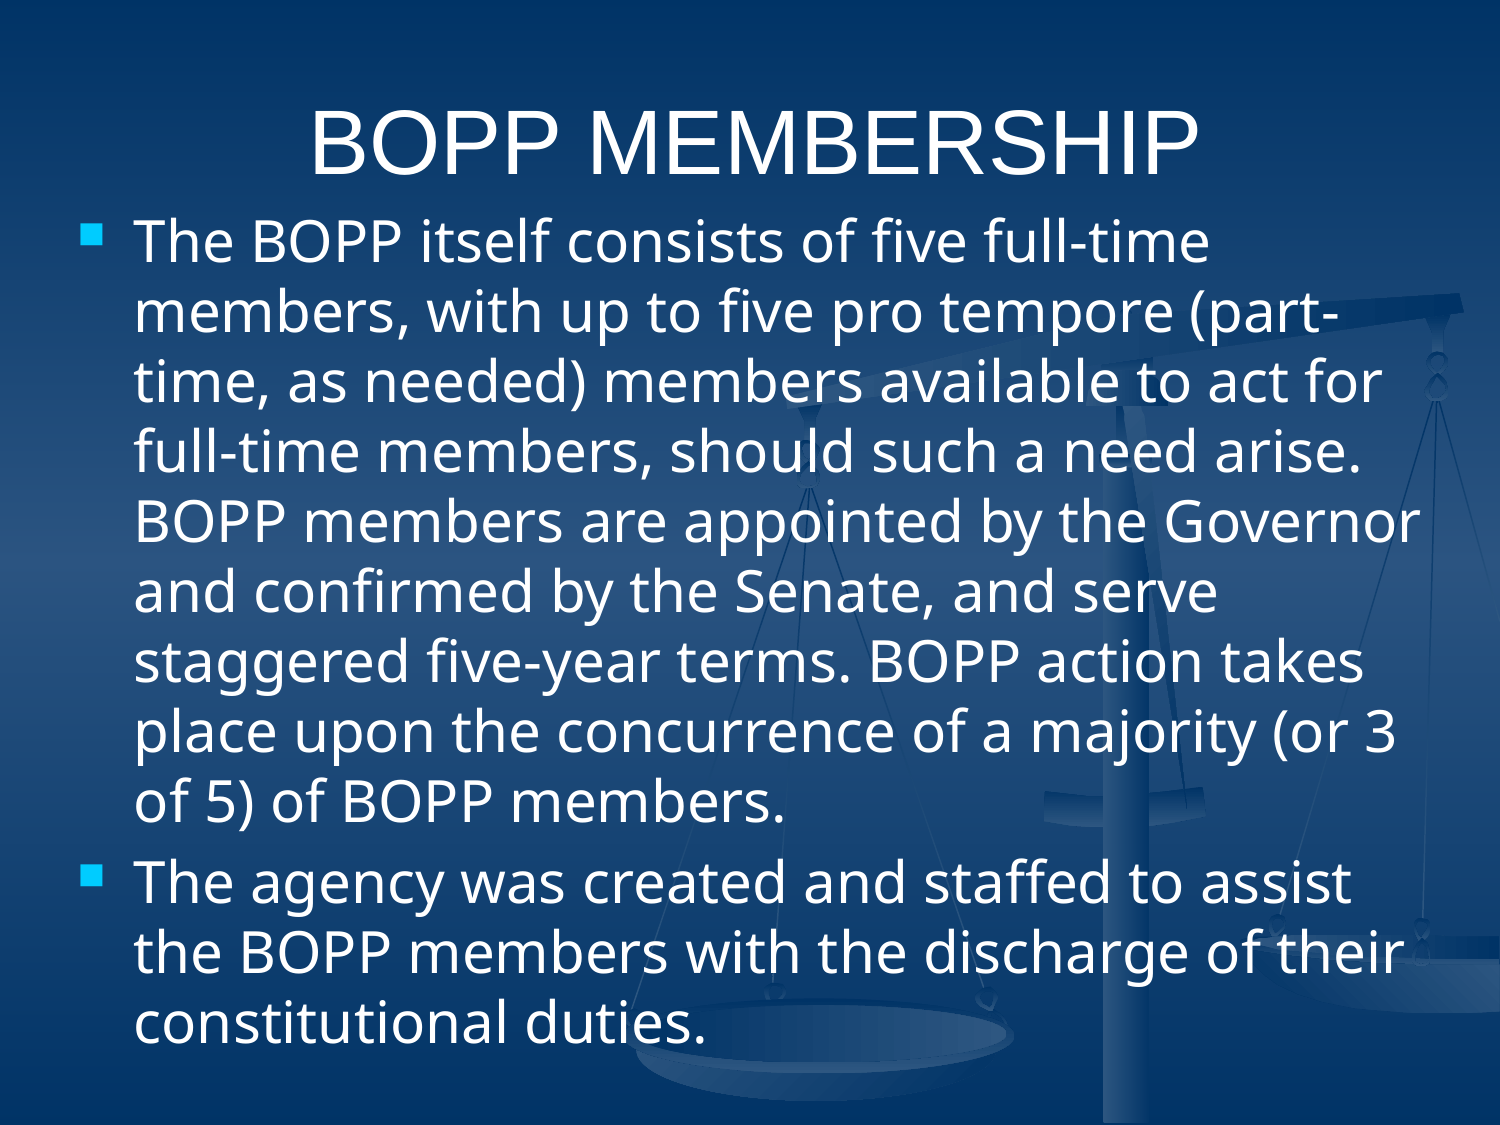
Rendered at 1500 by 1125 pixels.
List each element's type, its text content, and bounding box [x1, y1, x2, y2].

list BOPP MEMBERSHIP The BOPP itself consists of five full-time members, with up to five pro tempore (part-time, as needed) members available to act for full-time members, should such a need arise. BOPP members are appointed by the Governor and confirmed by the Senate, and serve staggered five-year terms. BOPP action takes place upon the concurrence of a majority (or 3 of 5) of BOPP members. The agency was created and staffed to assist the BOPP members with the discharge of their constitutional duties. [62, 74, 1451, 1088]
